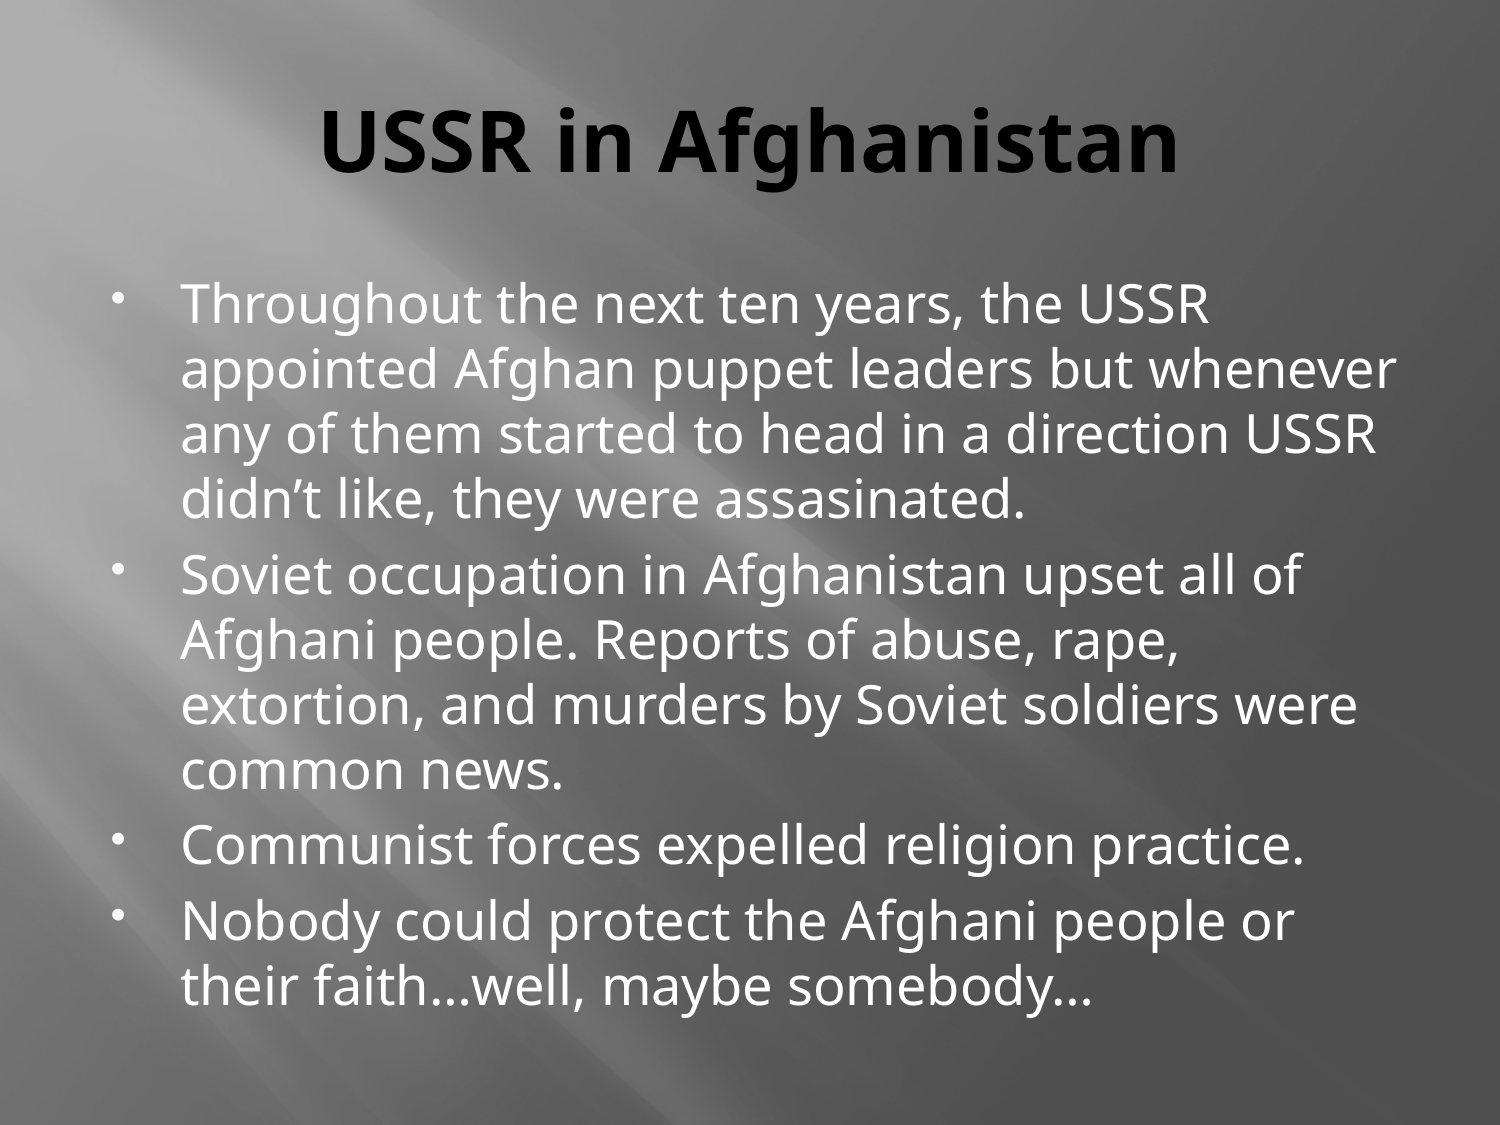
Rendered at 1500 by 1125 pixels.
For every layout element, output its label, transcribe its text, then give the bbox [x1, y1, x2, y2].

list Throughout the next ten years, the USSR appointed Afghan puppet leaders but whenever any of them started to head in a direction USSR didn’t like, they were assasinated. Soviet occupation in Afghanistan upset all of Afghani people. Reports of abuse, rape, extortion, and murders by Soviet soldiers were common news. Communist forces expelled religion practice. Nobody could protect the Afghani people or their faith…well, maybe somebody… [75, 262, 1425, 1035]
title USSR in Afghanistan [75, 45, 1425, 233]
